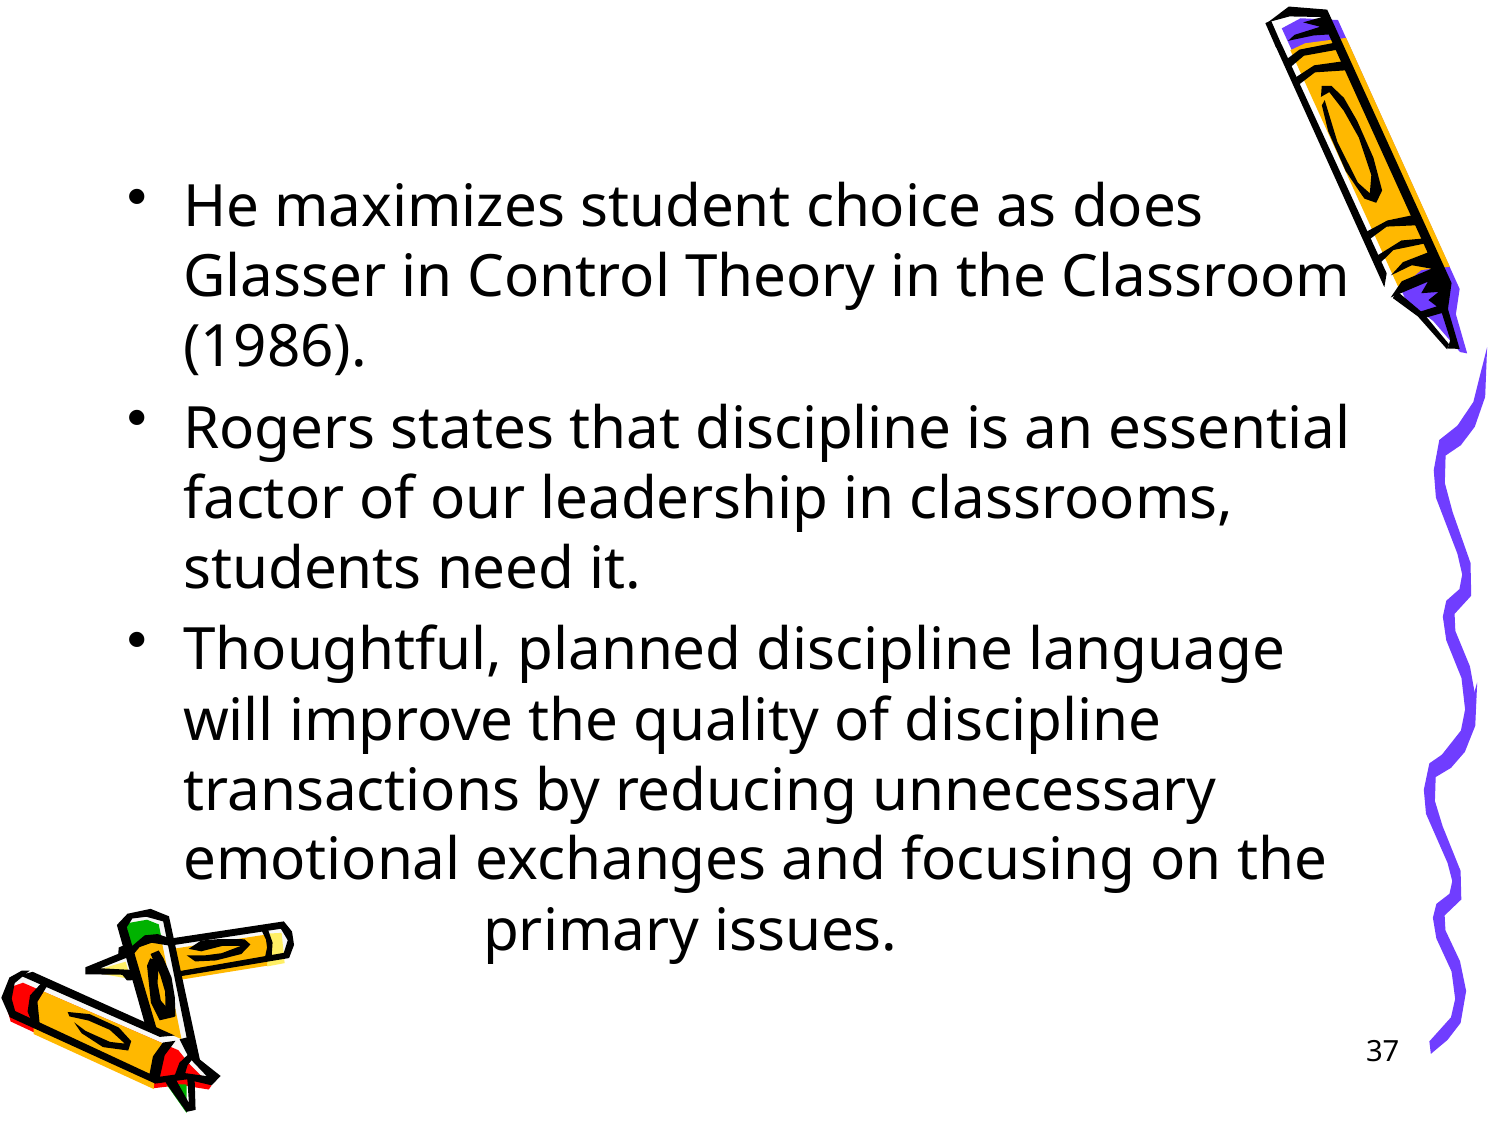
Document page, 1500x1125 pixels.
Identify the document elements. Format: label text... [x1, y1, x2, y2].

slide_number 37 [1101, 1024, 1415, 1101]
list He maximizes student choice as does Glasser in Control Theory in the Classroom (1986). Rogers states that discipline is an essential factor of our leadership in classrooms, students need it. Thoughtful, planned discipline language will improve the quality of discipline transactions by reducing unnecessary emotional exchanges and focusing on the primary issues. [111, 160, 1375, 762]
